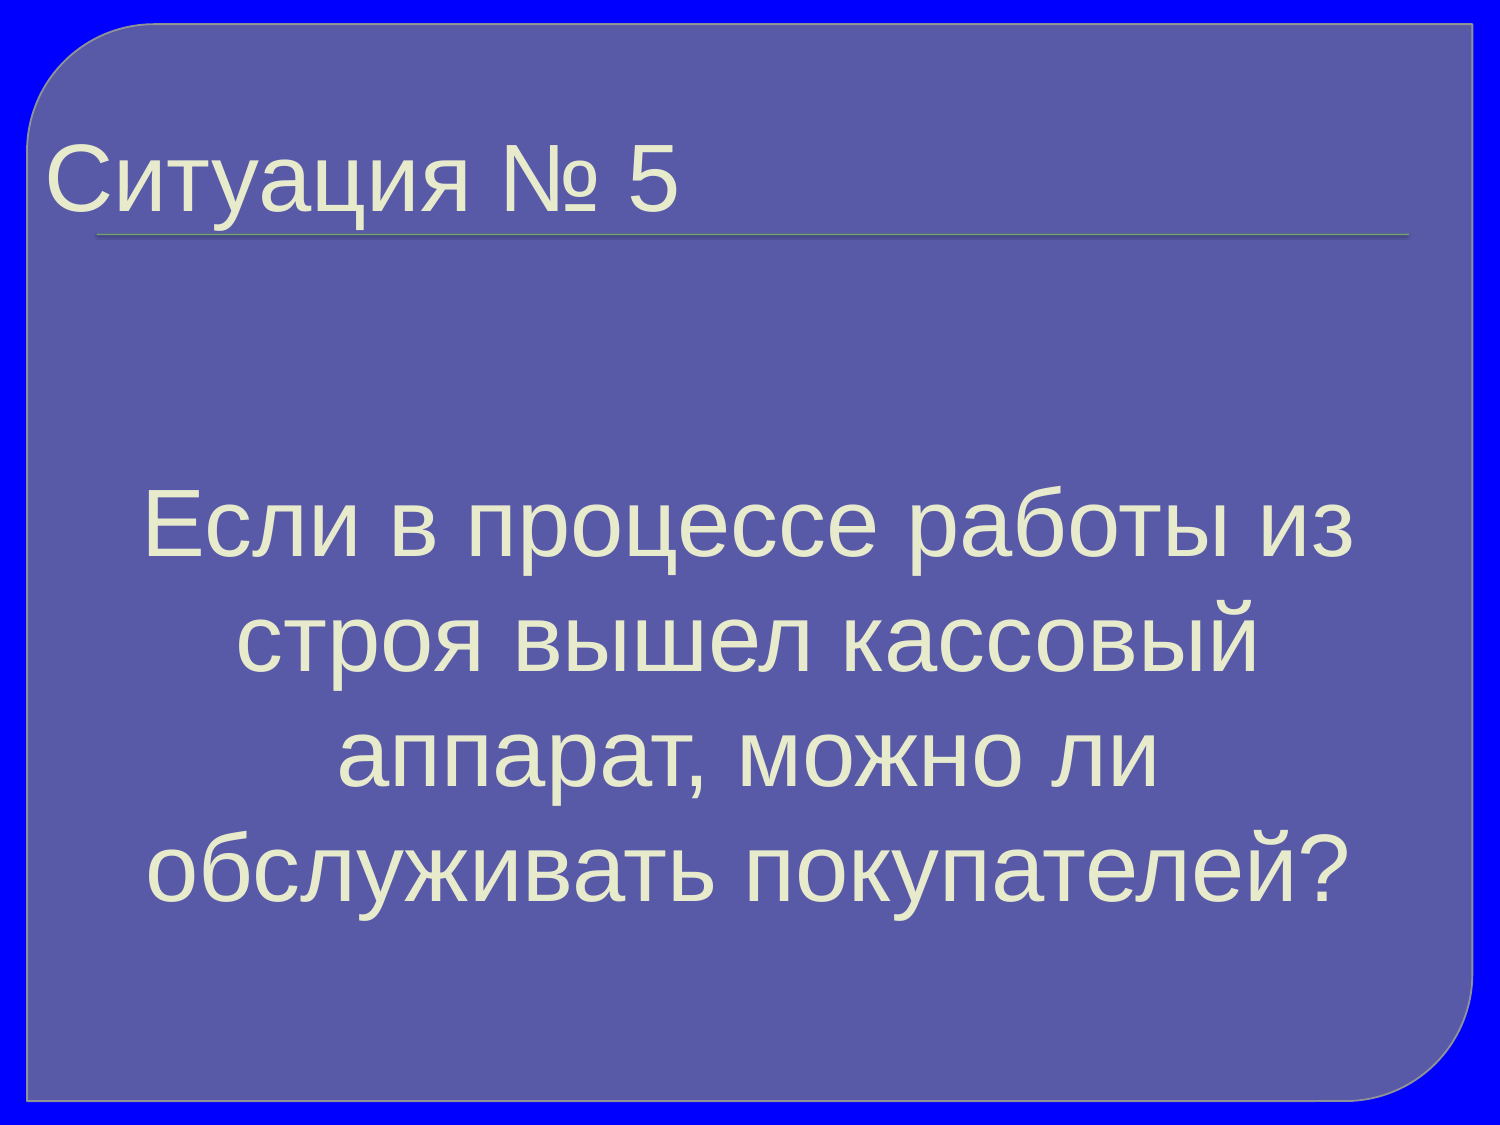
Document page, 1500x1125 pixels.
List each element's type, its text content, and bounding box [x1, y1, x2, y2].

text_box Ситуация № 5 Если в процессе работы из строя вышел кассовый аппарат, можно ли обслуживать покупателей? [29, 108, 1468, 928]
